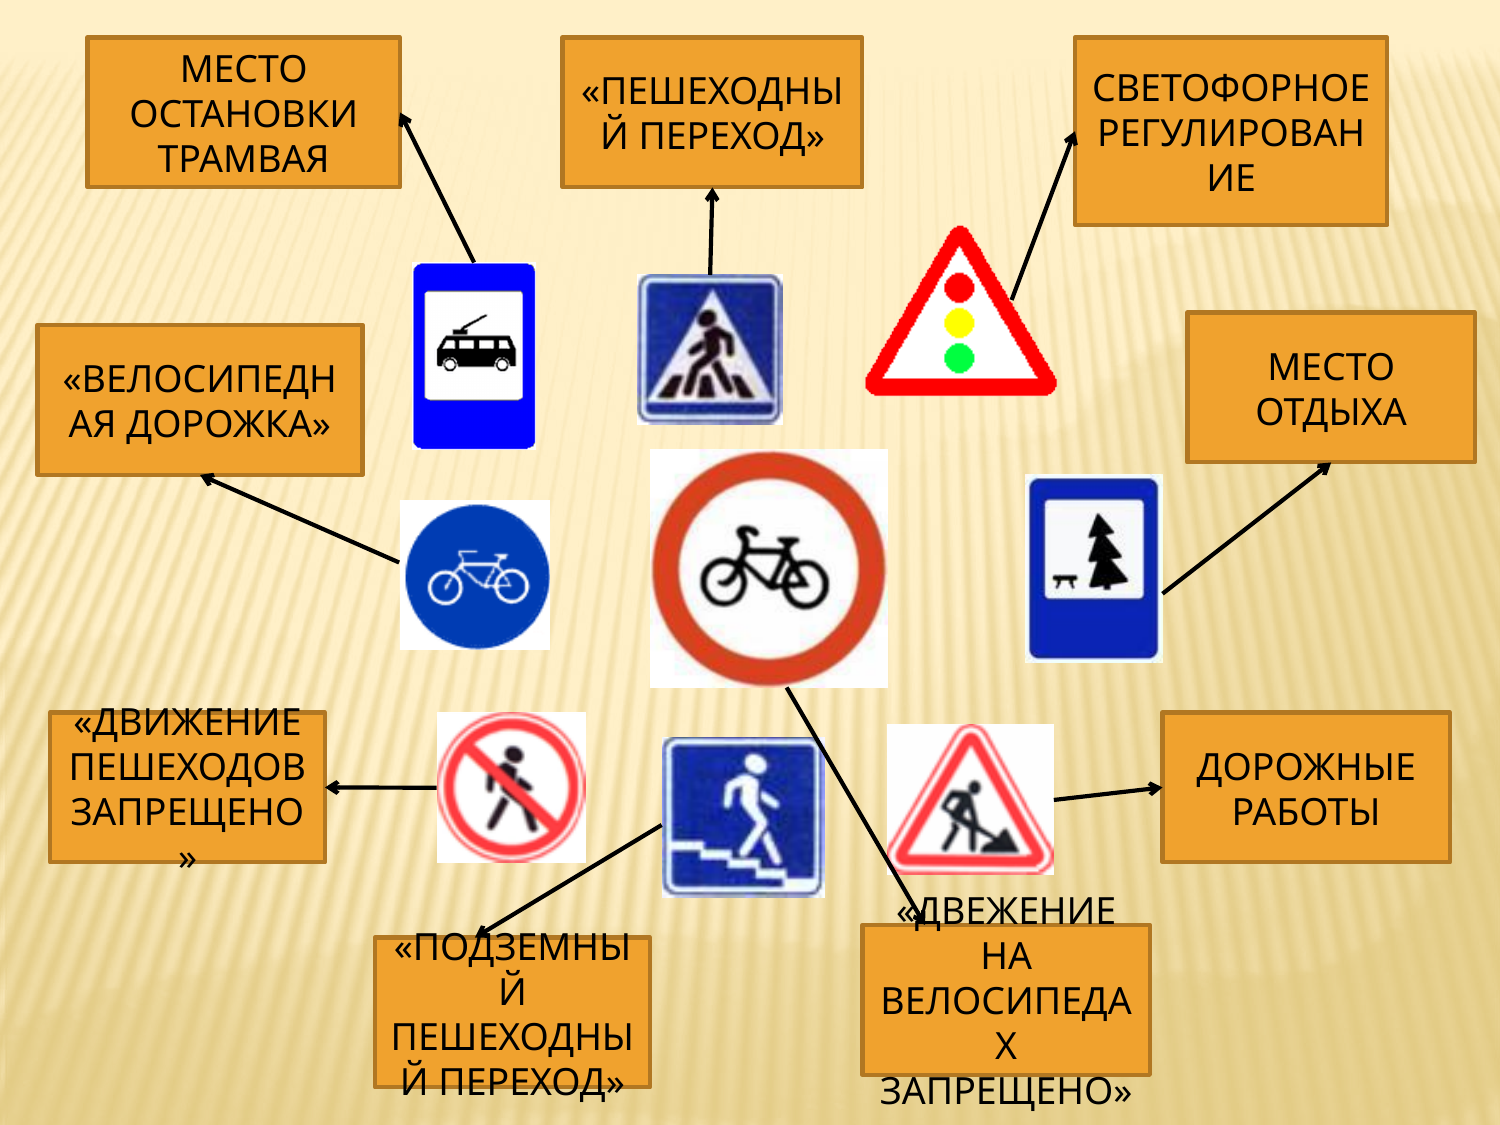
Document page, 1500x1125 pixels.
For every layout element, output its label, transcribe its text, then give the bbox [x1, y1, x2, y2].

picture [399, 499, 551, 651]
text_box «ПОДЗЕМНЫЙ ПЕШЕХОДНЫЙ ПЕРЕХОД» [373, 935, 652, 1089]
text_box ДОРОЖНЫЕ РАБОТЫ [1160, 710, 1452, 864]
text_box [199, 474, 400, 563]
text_box «ВЕЛОСИПЕДНАЯ ДОРОЖКА» [35, 323, 365, 477]
text_box «ПЕШЕХОДНЫЙ ПЕРЕХОД» [560, 35, 864, 189]
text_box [958, 183, 1128, 248]
picture [1024, 474, 1163, 663]
text_box «ДВЕЖЕНИЕ НА ВЕЛОСИПЕДАХ ЗАПРЕЩЕНО» [860, 923, 1152, 1077]
picture [637, 274, 784, 426]
text_box МЕСТО ОСТАНОВКИ ТРАМВАЯ [85, 35, 402, 189]
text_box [1053, 787, 1163, 801]
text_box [361, 150, 513, 225]
text_box СВЕТОФОРНОЕ РЕГУЛИРОВАНИЕ [1073, 35, 1389, 227]
picture [662, 737, 826, 898]
text_box «ДВИЖЕНИЕ ПЕШЕХОДОВ ЗАПРЕЩЕНО» [48, 710, 327, 864]
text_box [667, 229, 756, 233]
text_box МЕСТО ОТДЫХА [1185, 310, 1477, 464]
picture [862, 224, 1061, 401]
picture [437, 712, 586, 863]
picture [649, 449, 888, 688]
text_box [474, 824, 662, 938]
picture [887, 724, 1055, 876]
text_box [1162, 462, 1332, 595]
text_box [736, 736, 975, 876]
picture [412, 262, 537, 451]
